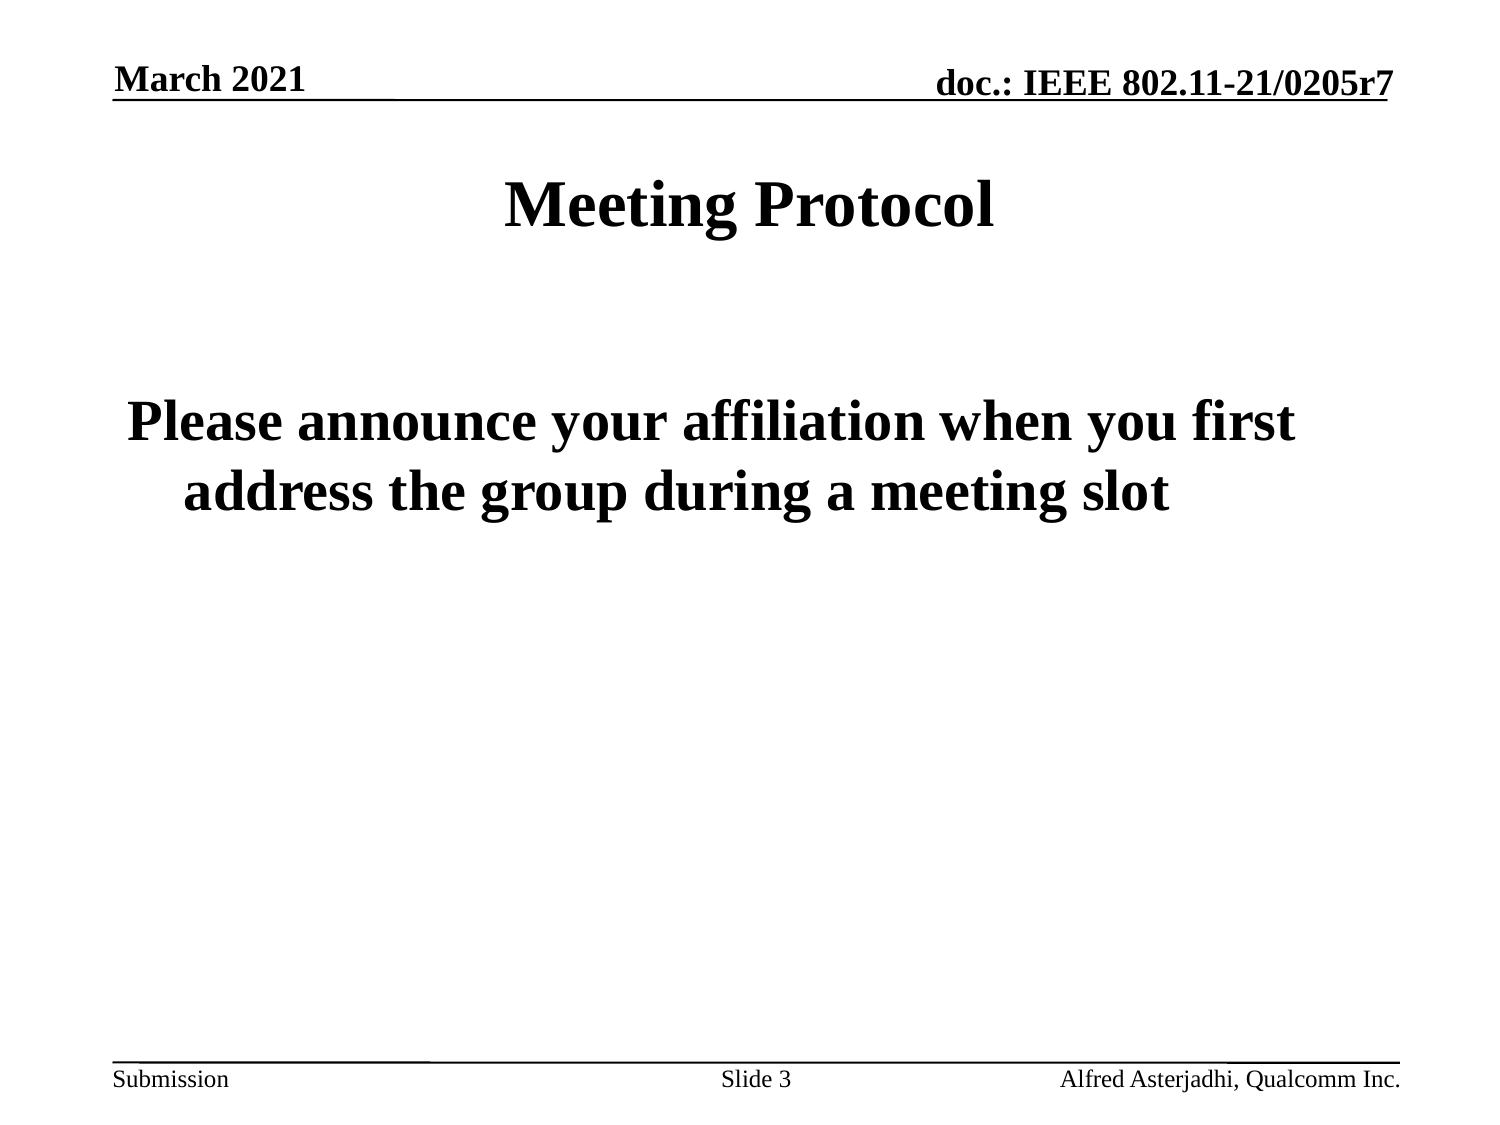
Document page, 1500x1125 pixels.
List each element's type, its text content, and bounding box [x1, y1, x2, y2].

slide_number Slide 3 [712, 1061, 800, 1123]
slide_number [114, 54, 493, 100]
list Please announce your affiliation when you first address the group during a meeting slot [112, 374, 1388, 513]
title Meeting Protocol [112, 112, 1388, 288]
footer Alfred Asterjadhi, Qualcomm Inc. [878, 1061, 1402, 1093]
